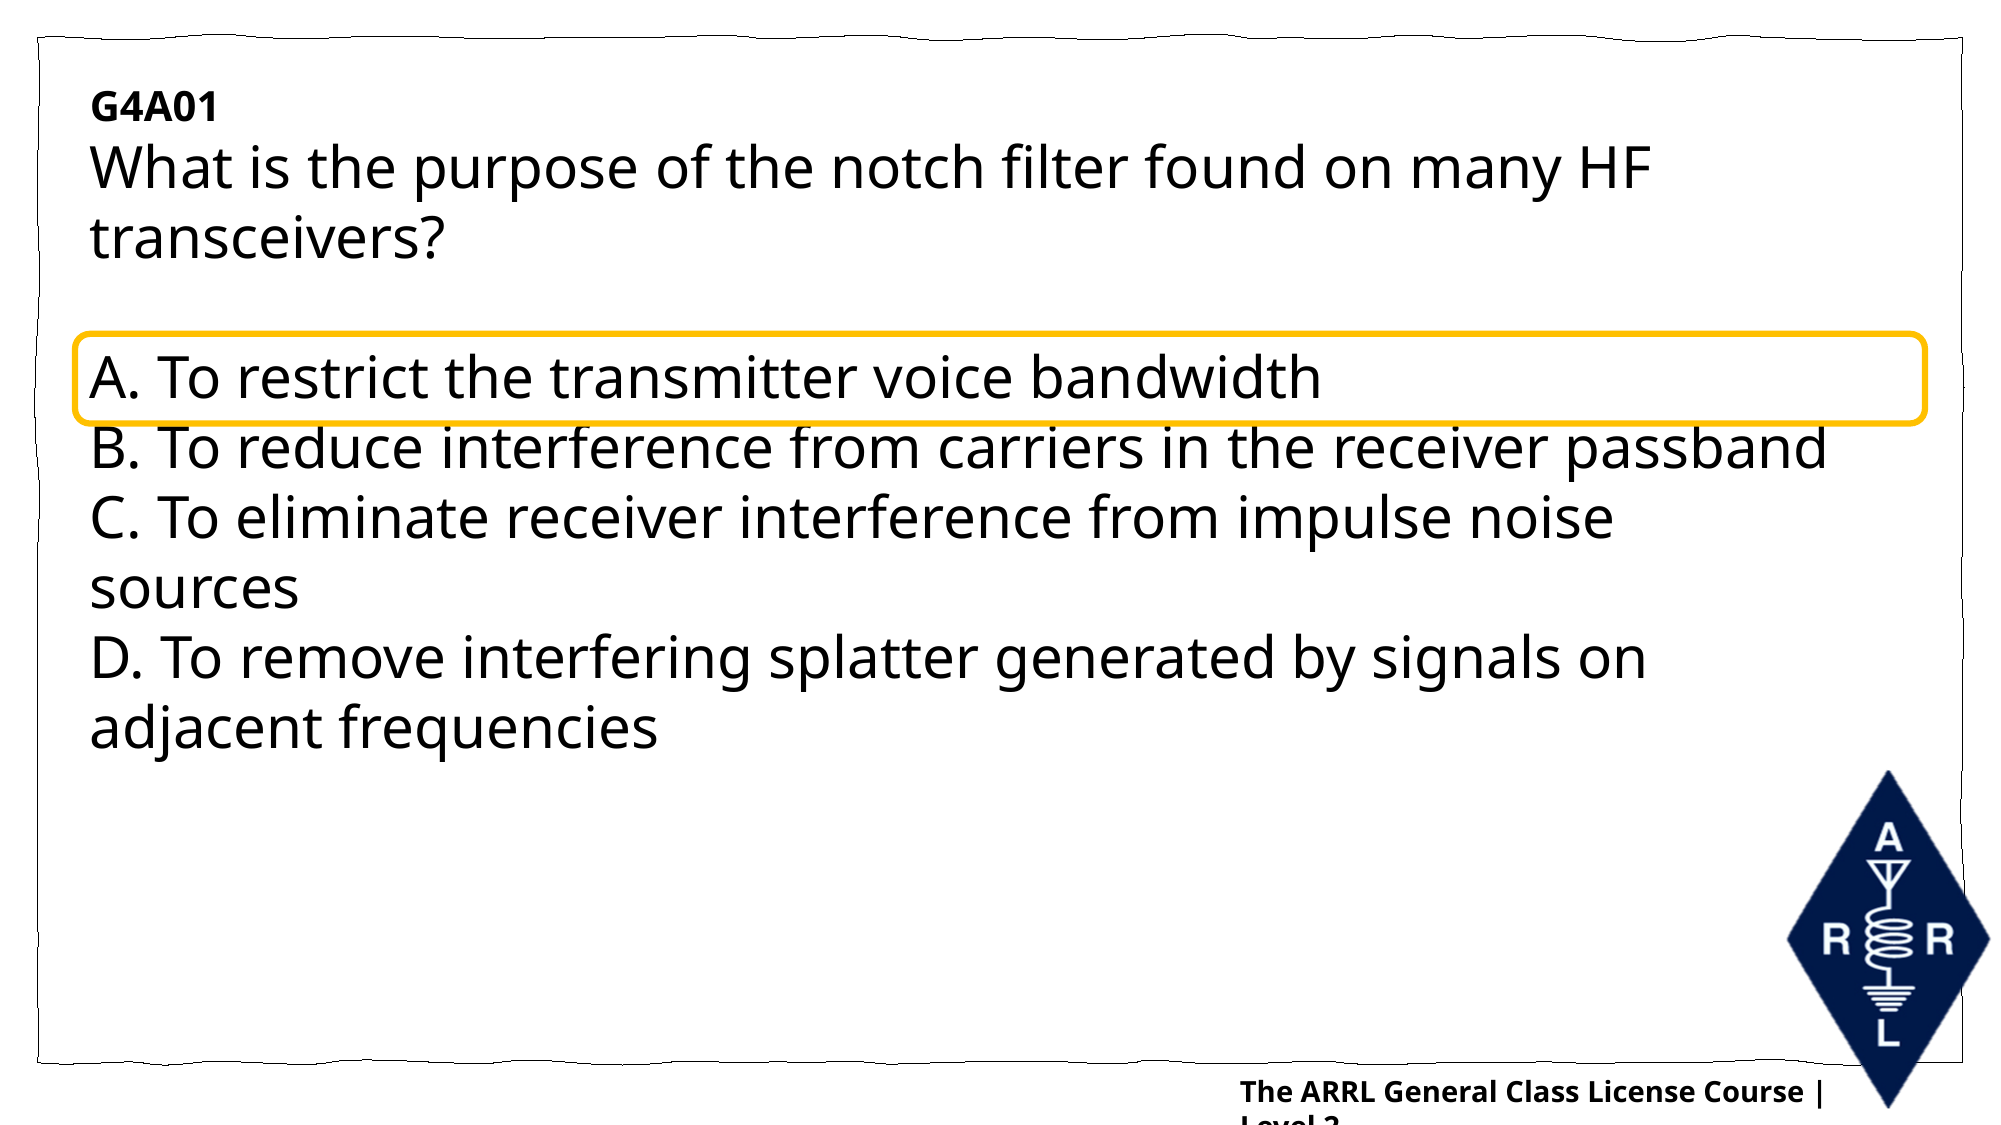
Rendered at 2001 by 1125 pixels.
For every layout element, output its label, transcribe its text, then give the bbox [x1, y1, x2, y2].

text_box G4A01 What is the purpose of the notch filter found on many HF transceivers? A. To restrict the transmitter voice bandwidth B. To reduce interference from carriers in the receiver passband C. To eliminate receiver interference from impulse noise sources D. To remove interfering splatter generated by signals on adjacent frequencies [75, 417, 1850, 768]
text_box [73, 332, 1927, 425]
picture [1773, 752, 1999, 1125]
text_box G4A01 What is the purpose of the notch filter found on many HF transceivers? A. To restrict the transmitter voice bandwidth B. To reduce interference from carriers in the receiver passband C. To eliminate receiver interference from impulse noise sources D. To remove interfering splatter generated by signals on adjacent frequencies [75, 72, 1850, 341]
